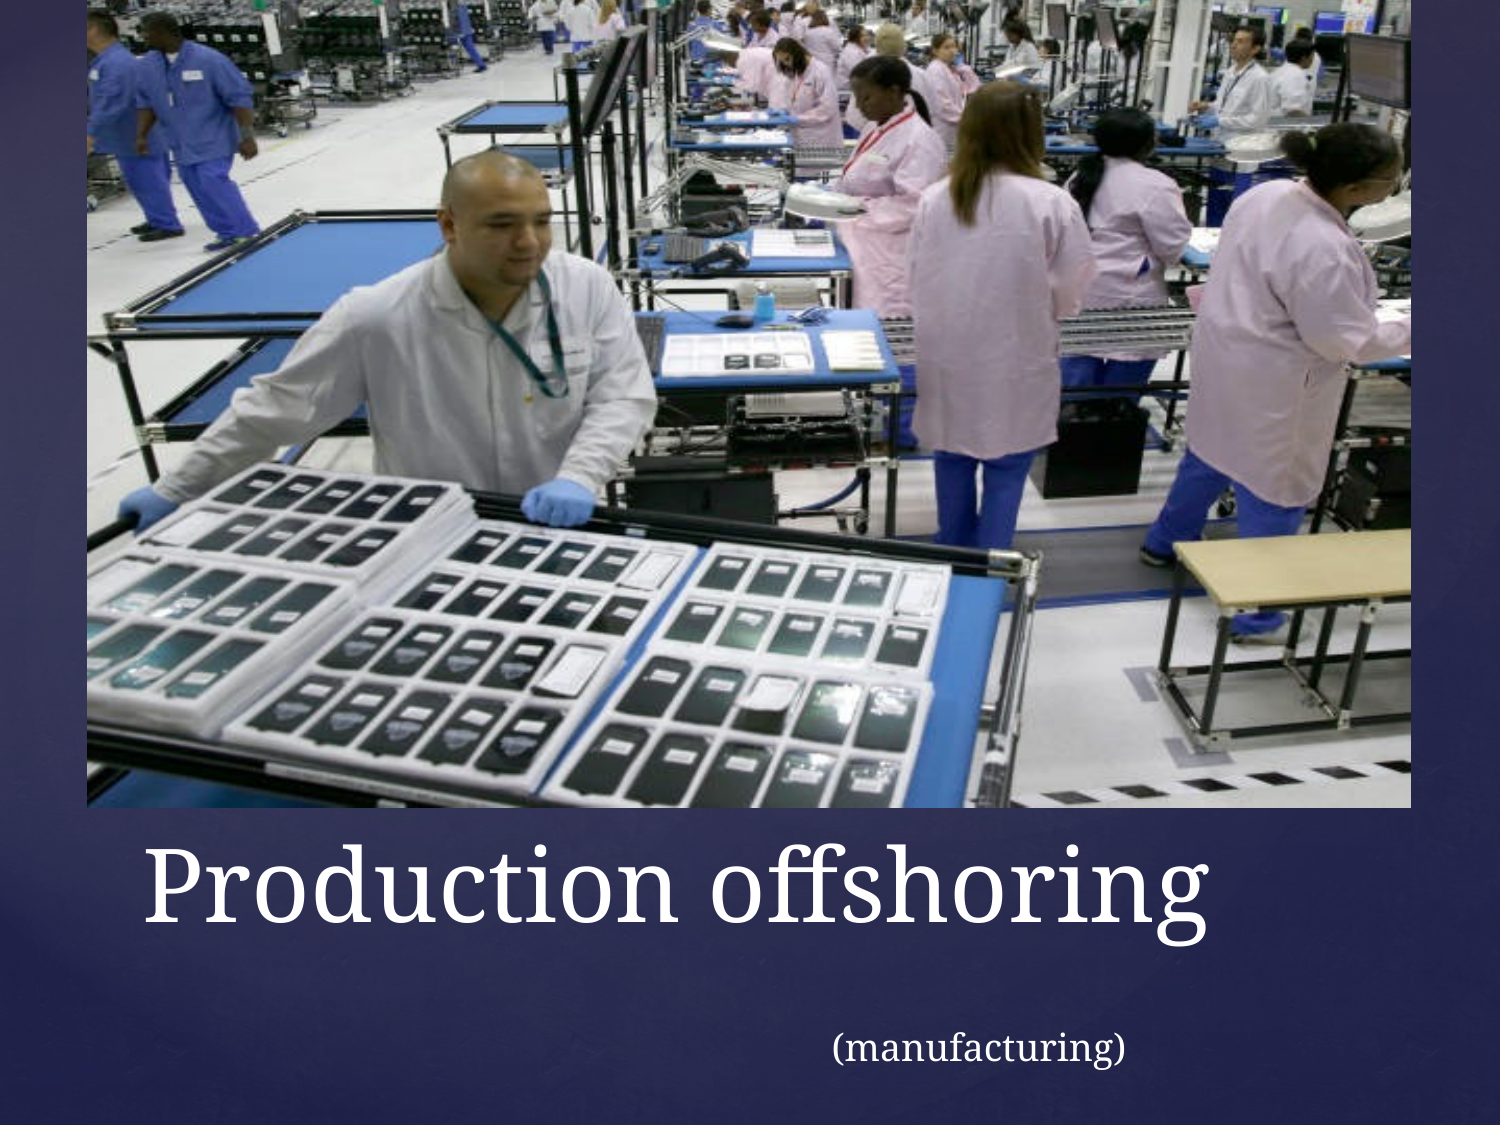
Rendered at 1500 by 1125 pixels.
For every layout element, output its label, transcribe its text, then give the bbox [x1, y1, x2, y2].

text_box (manufacturing) [816, 1016, 1142, 1076]
picture [86, 0, 1411, 809]
title Production offshoring [127, 823, 1365, 950]
